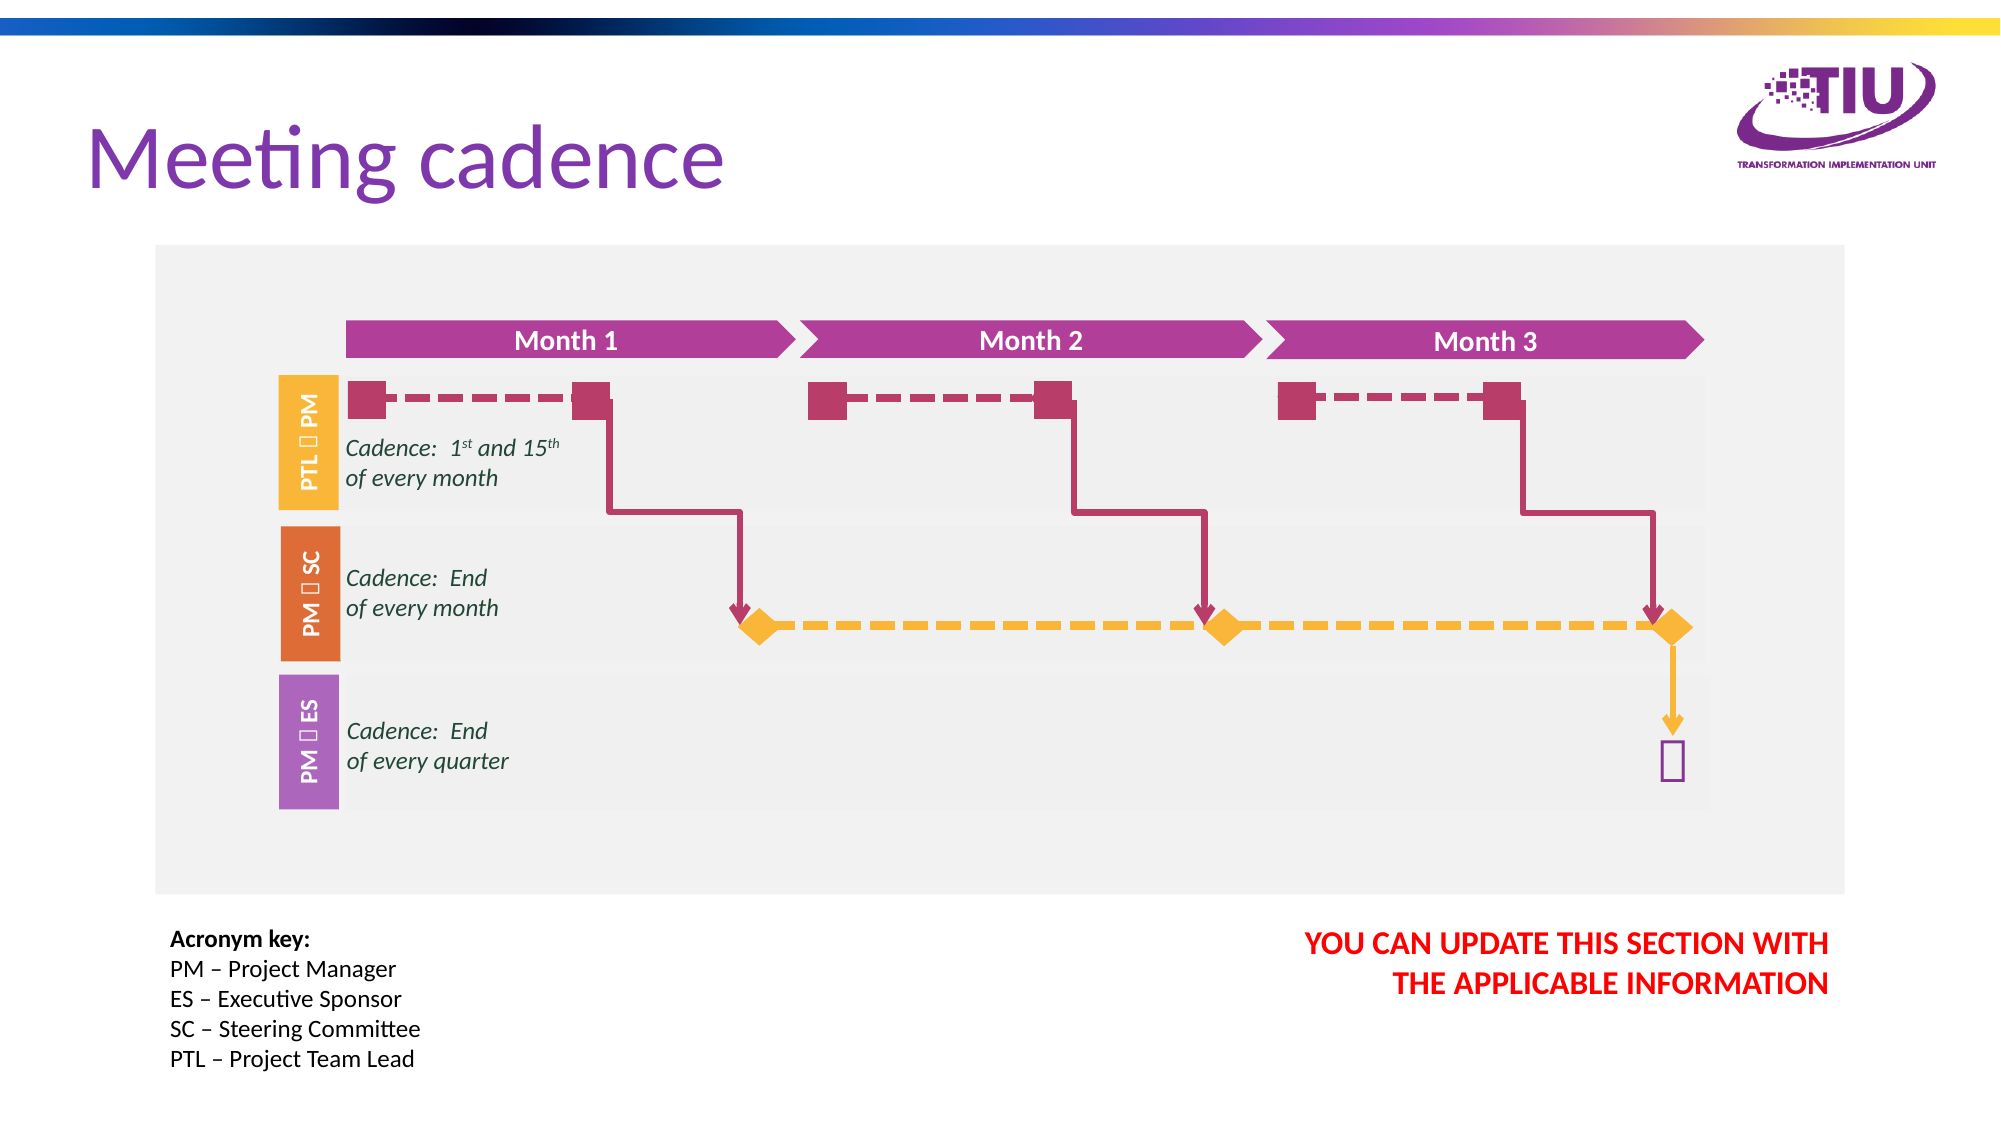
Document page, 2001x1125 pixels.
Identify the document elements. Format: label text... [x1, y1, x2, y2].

text_box YOU CAN UPDATE THIS SECTION WITH THE APPLICABLE INFORMATION [1287, 914, 1845, 1009]
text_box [278, 320, 1722, 811]
text_box Meeting cadence [71, 89, 1690, 215]
text_box [155, 244, 1845, 895]
text_box Acronym key: PM – Project Manager ES – Executive Sponsor SC – Steering Committee PTL – Project Team Lead [155, 915, 924, 1081]
picture [0, 0, 2001, 1125]
